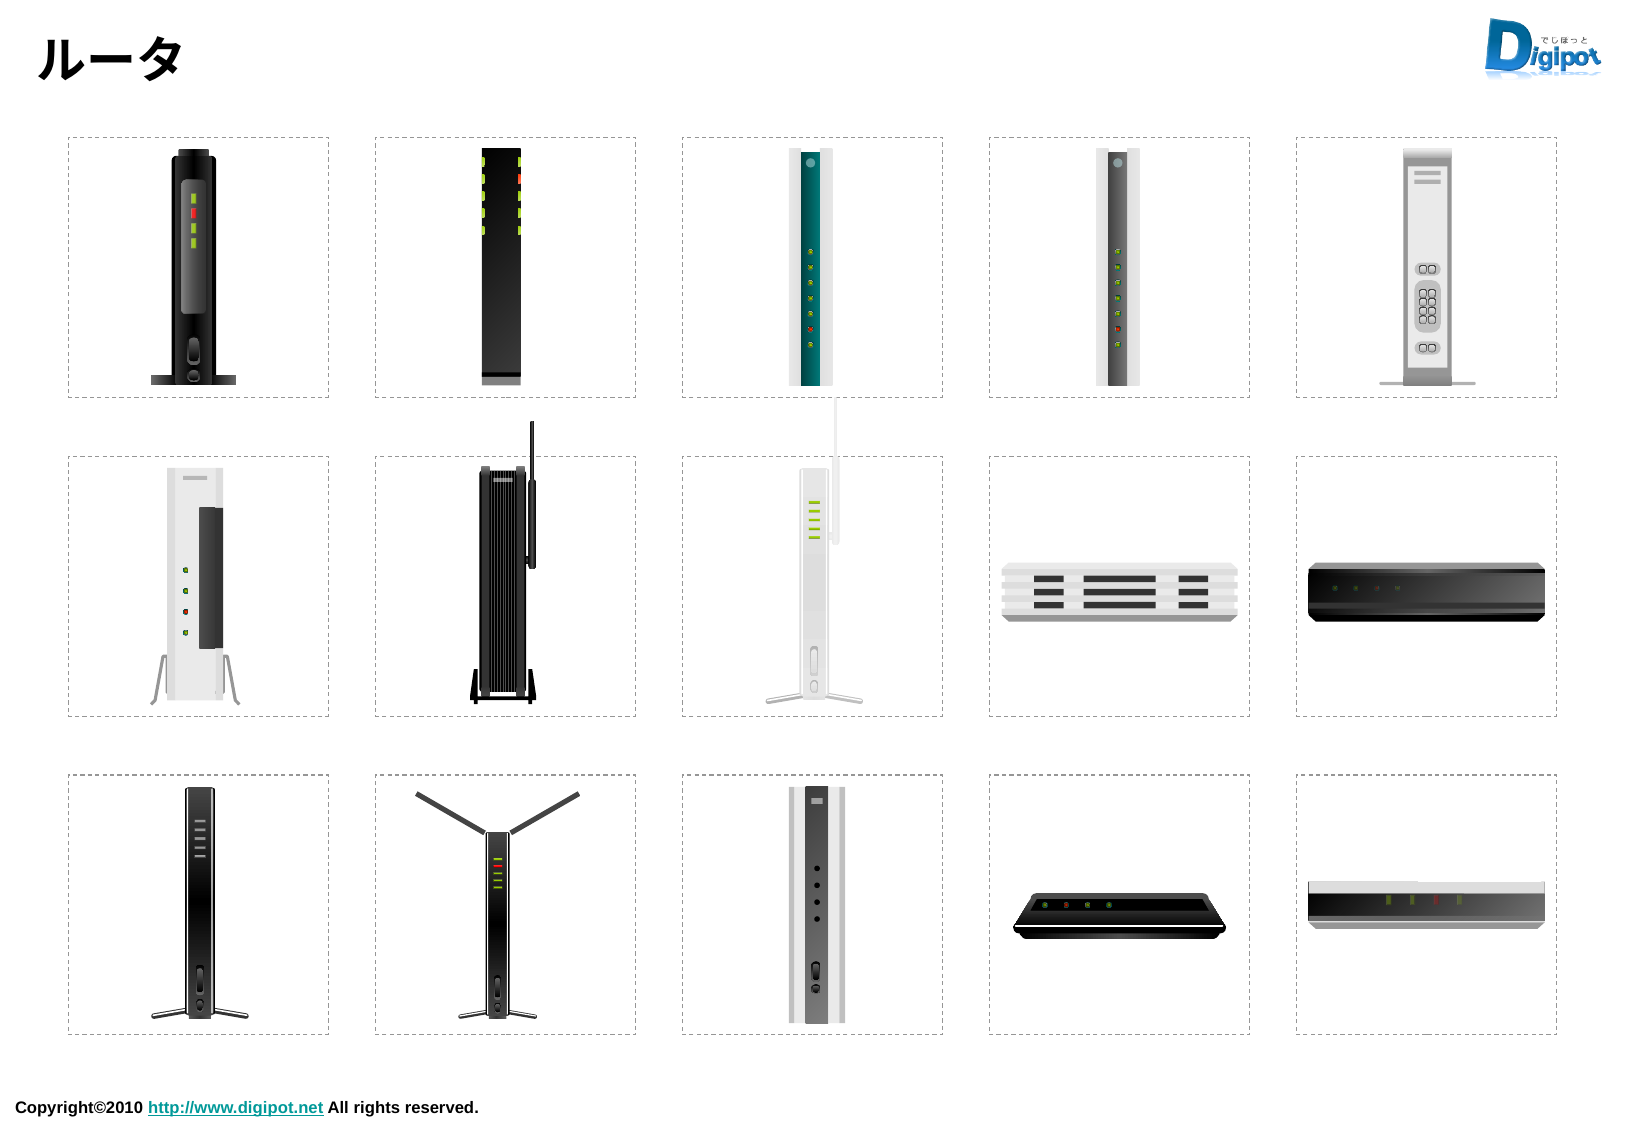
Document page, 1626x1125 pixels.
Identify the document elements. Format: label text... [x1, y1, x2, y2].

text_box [410, 810, 585, 1019]
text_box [469, 420, 537, 705]
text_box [1096, 148, 1140, 386]
title ルータ [21, 19, 881, 98]
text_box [150, 786, 249, 1019]
picture [1485, 18, 1602, 82]
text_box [1001, 562, 1238, 622]
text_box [481, 148, 521, 386]
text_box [1013, 893, 1227, 939]
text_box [151, 467, 240, 705]
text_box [788, 148, 833, 386]
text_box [788, 786, 846, 1024]
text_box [1308, 881, 1545, 929]
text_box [1308, 562, 1545, 622]
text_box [1379, 148, 1476, 386]
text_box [765, 397, 864, 701]
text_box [151, 148, 237, 386]
